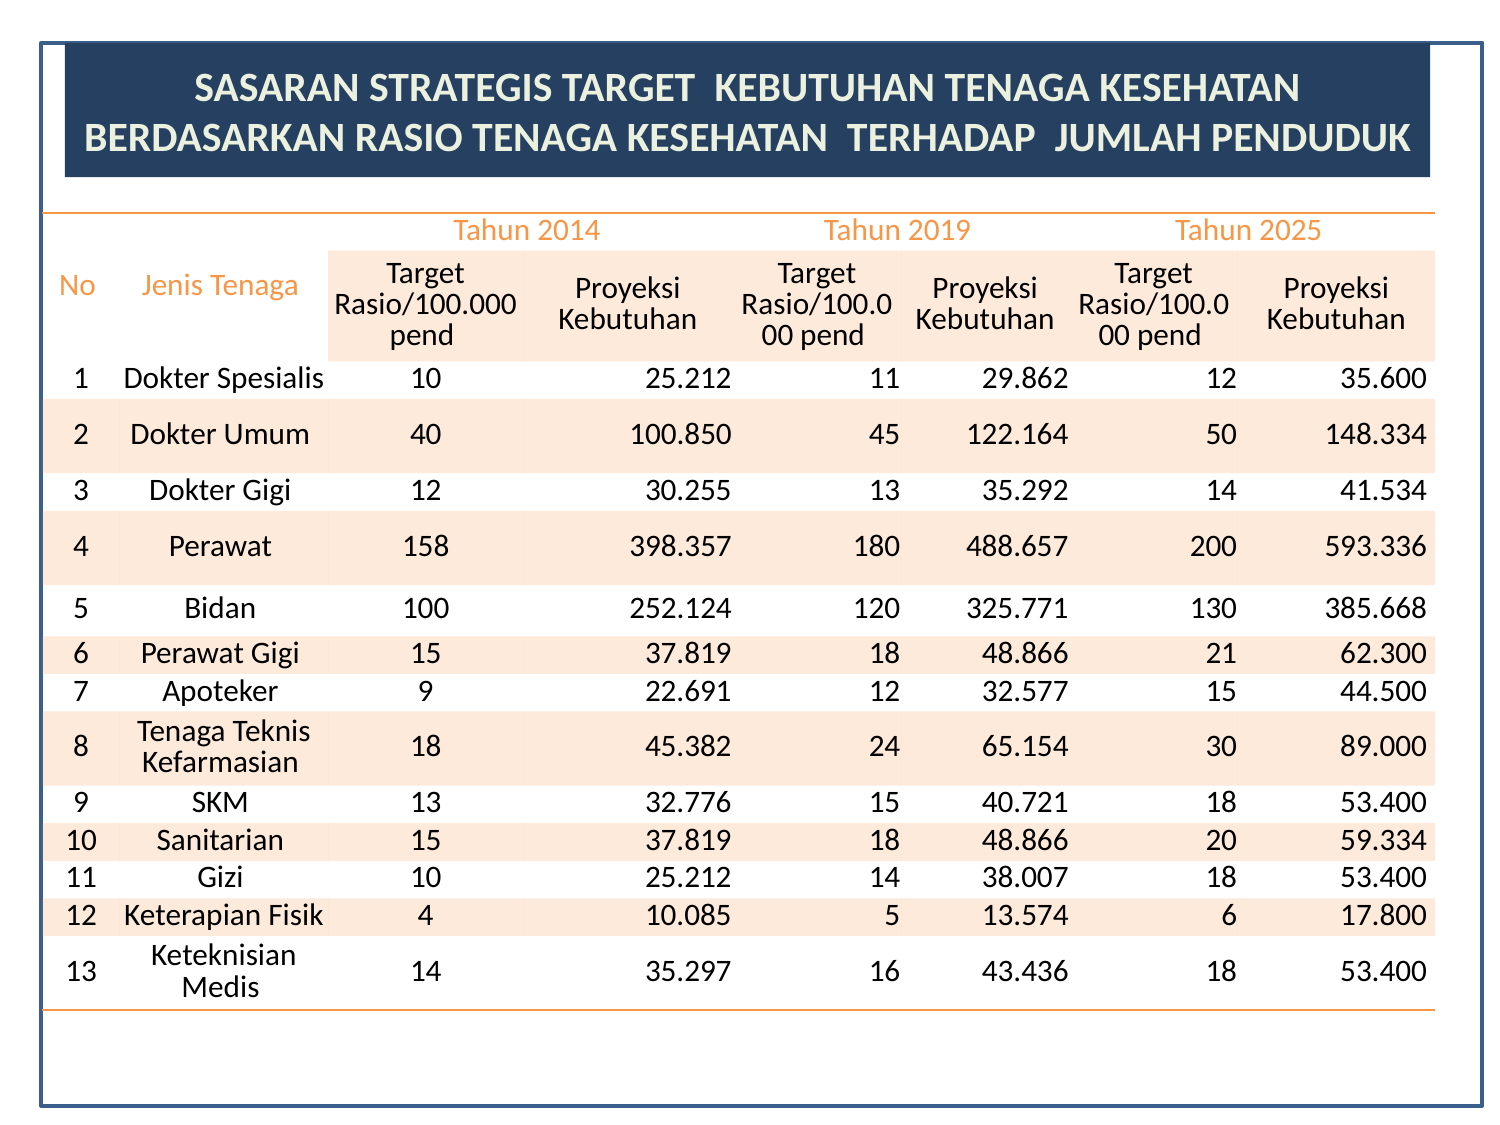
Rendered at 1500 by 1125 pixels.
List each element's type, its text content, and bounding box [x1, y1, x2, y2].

table_cell 15 [328, 823, 523, 861]
table_cell Perawat Gigi [120, 636, 328, 674]
table_cell 12 [42, 898, 120, 936]
table_cell 14 [733, 861, 901, 898]
table_cell 41.534 [1238, 473, 1435, 511]
table_cell 35.600 [1238, 361, 1435, 399]
table_cell 24 [733, 711, 901, 786]
table_cell 325.771 [901, 585, 1070, 636]
table_cell 65.154 [901, 711, 1070, 786]
table_cell Target Rasio/100.000 pend [328, 251, 523, 361]
table_cell 15 [328, 636, 523, 674]
table_cell 12 [1070, 361, 1238, 399]
table_cell 59.334 [1238, 823, 1435, 861]
table_cell 6 [1070, 898, 1238, 936]
table_cell Sanitarian [120, 823, 328, 861]
table_cell Dokter Umum [120, 399, 328, 473]
table_cell 398.357 [523, 511, 733, 585]
table_cell 100.850 [523, 399, 733, 473]
table_cell 11 [42, 861, 120, 898]
table_cell 7 [42, 674, 120, 711]
table_header Tahun 2014 [328, 214, 733, 251]
table_cell 43.436 [901, 936, 1070, 1009]
table_cell 32.577 [901, 674, 1070, 711]
table_cell 18 [328, 711, 523, 786]
table_cell 13 [328, 786, 523, 823]
table_cell Tenaga Teknis Kefarmasian [120, 711, 328, 786]
table_cell 45 [733, 399, 901, 473]
table_cell 9 [42, 786, 120, 823]
table_cell 10 [42, 823, 120, 861]
table_cell 200 [1070, 511, 1238, 585]
table_cell 5 [733, 898, 901, 936]
table_cell Keteknisian Medis [120, 936, 328, 1009]
table_cell 488.657 [901, 511, 1070, 585]
table_cell 38.007 [901, 861, 1070, 898]
table_cell 100 [328, 585, 523, 636]
table_cell 37.819 [523, 823, 733, 861]
table_cell 35.297 [523, 936, 733, 1009]
table_cell Dokter Spesialis [120, 361, 328, 399]
table_cell 158 [328, 511, 523, 585]
table_cell 25.212 [523, 361, 733, 399]
table_cell 9 [328, 674, 523, 711]
table_header No [42, 214, 120, 361]
table_cell 14 [1070, 473, 1238, 511]
table_cell 14 [328, 936, 523, 1009]
table_cell 18 [1070, 786, 1238, 823]
table_cell 20 [1070, 823, 1238, 861]
table_cell 122.164 [901, 399, 1070, 473]
table_cell 593.336 [1238, 511, 1435, 585]
table_cell 13.574 [901, 898, 1070, 936]
table_cell 30 [1070, 711, 1238, 786]
table_cell 32.776 [523, 786, 733, 823]
table_cell 16 [733, 936, 901, 1009]
table_cell 4 [42, 511, 120, 585]
table_cell 180 [733, 511, 901, 585]
table_cell 13 [733, 473, 901, 511]
table_cell 18 [733, 636, 901, 674]
table_cell 5 [42, 585, 120, 636]
table_cell 18 [1070, 861, 1238, 898]
table_cell 22.691 [523, 674, 733, 711]
table_cell 148.334 [1238, 399, 1435, 473]
table_cell 62.300 [1238, 636, 1435, 674]
text_box [39, 41, 1484, 1108]
table_cell 45.382 [523, 711, 733, 786]
table_cell Dokter Gigi [120, 473, 328, 511]
table_cell 2 [42, 399, 120, 473]
table_cell 3 [42, 473, 120, 511]
table_cell Proyeksi Kebutuhan [901, 251, 1070, 361]
table_header Tahun 2019 [733, 214, 1070, 251]
table_cell 53.400 [1238, 786, 1435, 823]
table_header Tahun 2025 [1070, 214, 1435, 251]
table_cell 13 [42, 936, 120, 1009]
table_cell 25.212 [523, 861, 733, 898]
table_cell Target Rasio/100.000 pend [1070, 251, 1238, 361]
table_cell 130 [1070, 585, 1238, 636]
table_cell 12 [328, 473, 523, 511]
table_cell Perawat [120, 511, 328, 585]
table_cell 6 [42, 636, 120, 674]
table_cell 89.000 [1238, 711, 1435, 786]
table_cell 48.866 [901, 636, 1070, 674]
table_cell Keterapian Fisik [120, 898, 328, 936]
table_cell 15 [1070, 674, 1238, 711]
table_cell 12 [733, 674, 901, 711]
table_cell 29.862 [901, 361, 1070, 399]
table_cell 35.292 [901, 473, 1070, 511]
table_cell 48.866 [901, 823, 1070, 861]
table_cell Apoteker [120, 674, 328, 711]
table_cell Bidan [120, 585, 328, 636]
table_cell 10.085 [523, 898, 733, 936]
table_cell 21 [1070, 636, 1238, 674]
table_cell Proyeksi Kebutuhan [1238, 251, 1435, 361]
table_cell 37.819 [523, 636, 733, 674]
table_cell 44.500 [1238, 674, 1435, 711]
table_cell 40 [328, 399, 523, 473]
table_cell 4 [328, 898, 523, 936]
table_cell 15 [733, 786, 901, 823]
table_cell 30.255 [523, 473, 733, 511]
table_cell 120 [733, 585, 901, 636]
table_cell Target Rasio/100.000 pend [733, 251, 901, 361]
table_cell 8 [42, 711, 120, 786]
title SASARAN STRATEGIS TARGET KEBUTUHAN TENAGA KESEHATAN BERDASARKAN RASIO TENAGA KESEHATAN TERHADAP JUMLAH PENDUDUK [64, 42, 1431, 178]
table_cell 252.124 [523, 585, 733, 636]
table_header Jenis Tenaga [120, 214, 328, 361]
table_cell 1 [42, 361, 120, 399]
table_cell 18 [1070, 936, 1238, 1009]
table_cell 40.721 [901, 786, 1070, 823]
table_cell Gizi [120, 861, 328, 898]
table_cell 18 [733, 823, 901, 861]
table_cell SKM [120, 786, 328, 823]
table_cell Proyeksi Kebutuhan [523, 251, 733, 361]
table_cell 10 [328, 861, 523, 898]
table_cell 10 [328, 361, 523, 399]
table_cell 53.400 [1238, 936, 1435, 1009]
table_cell 17.800 [1238, 898, 1435, 936]
table_cell 53.400 [1238, 861, 1435, 898]
table_cell 11 [733, 361, 901, 399]
table_cell 50 [1070, 399, 1238, 473]
table_cell 385.668 [1238, 585, 1435, 636]
